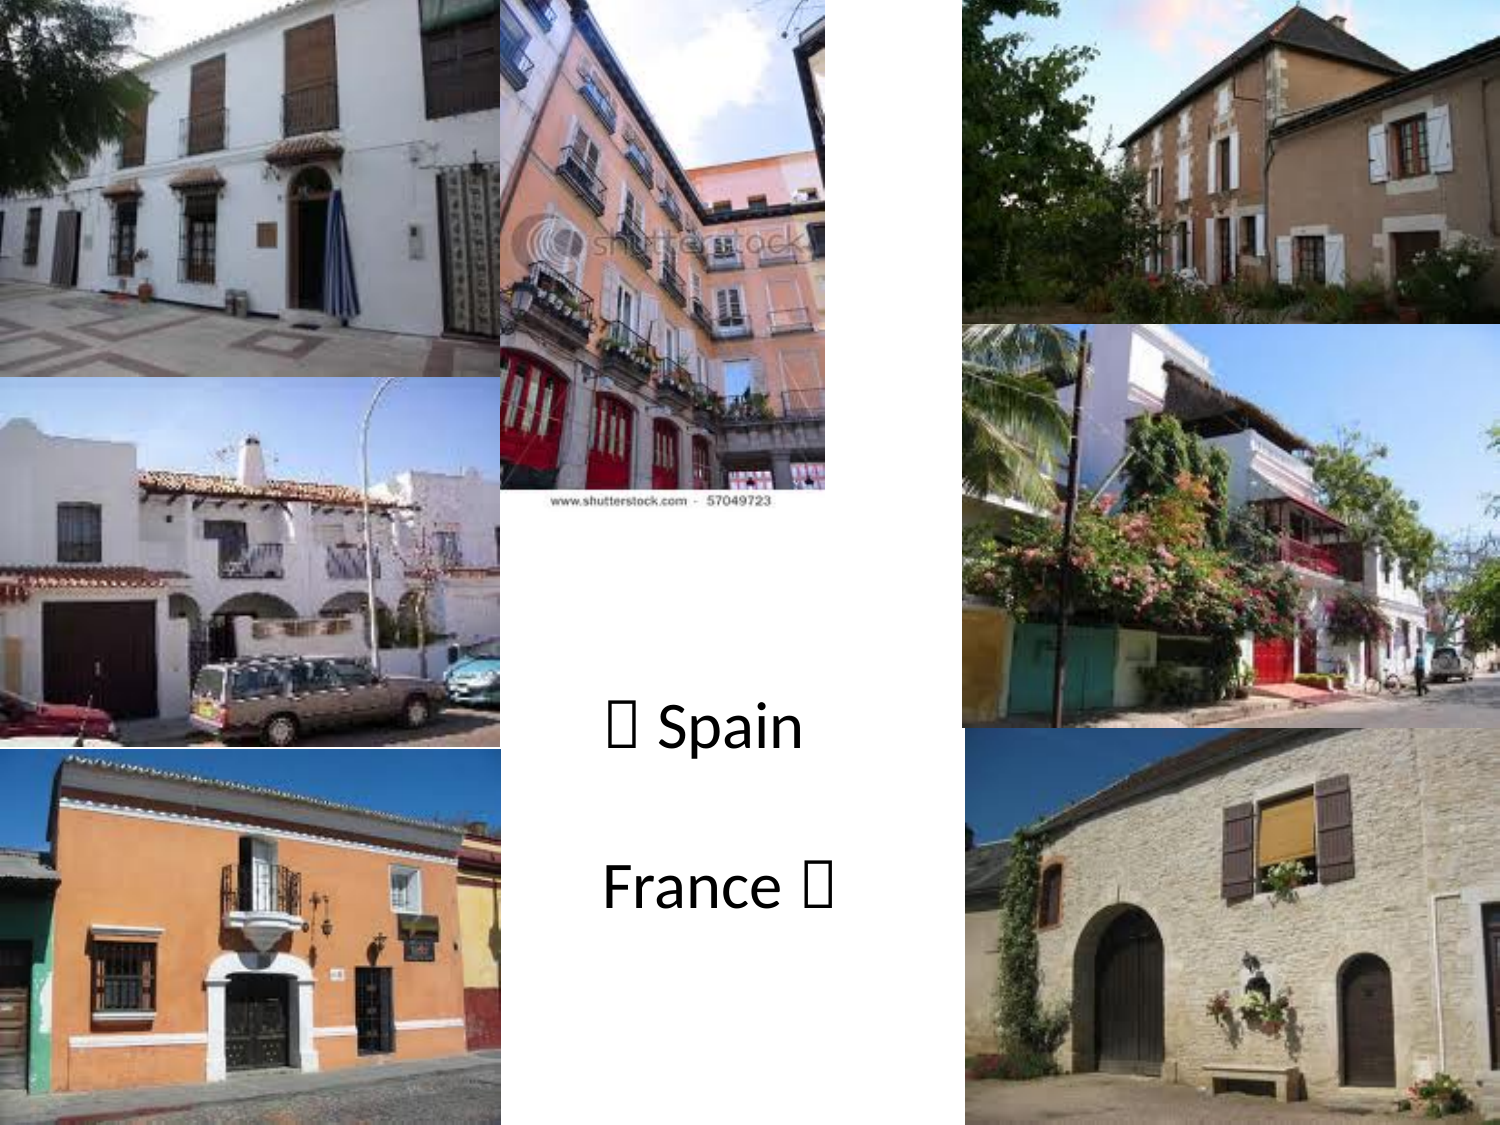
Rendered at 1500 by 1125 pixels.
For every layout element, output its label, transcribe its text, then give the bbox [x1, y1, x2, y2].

picture [0, 749, 501, 1125]
picture [0, 0, 826, 748]
text_box  Spain France  [587, 674, 888, 930]
picture [962, 0, 1500, 1125]
